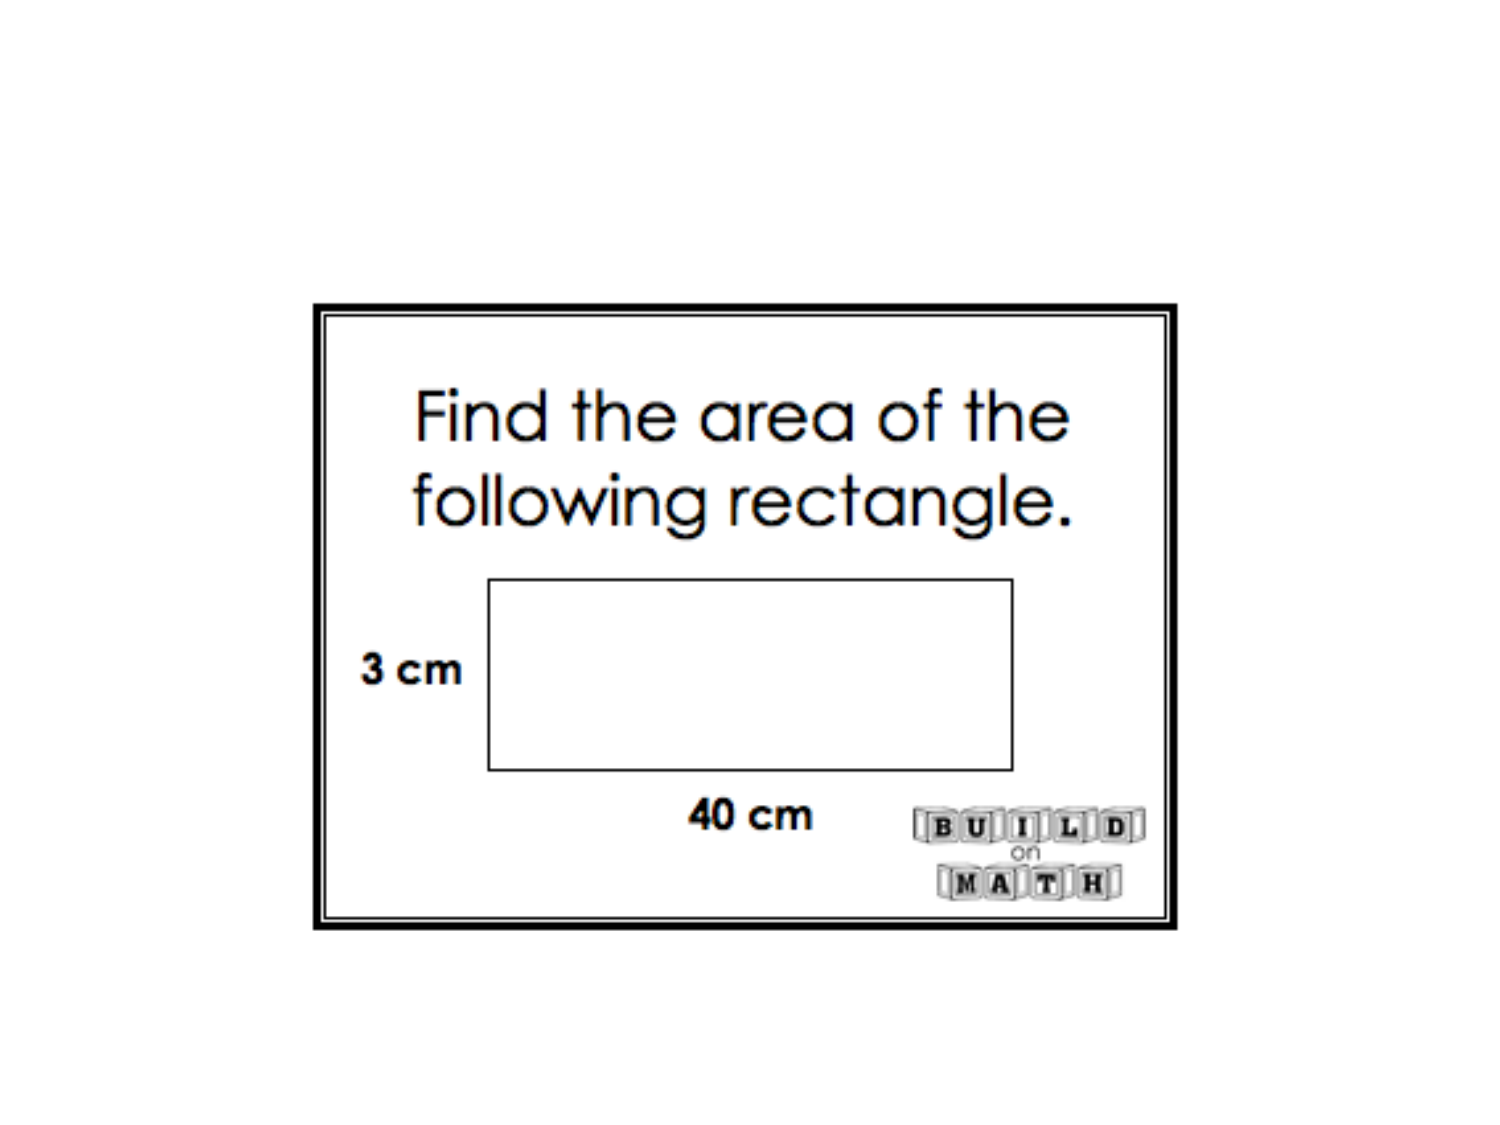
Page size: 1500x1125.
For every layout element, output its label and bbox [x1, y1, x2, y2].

list [74, 262, 1426, 1006]
